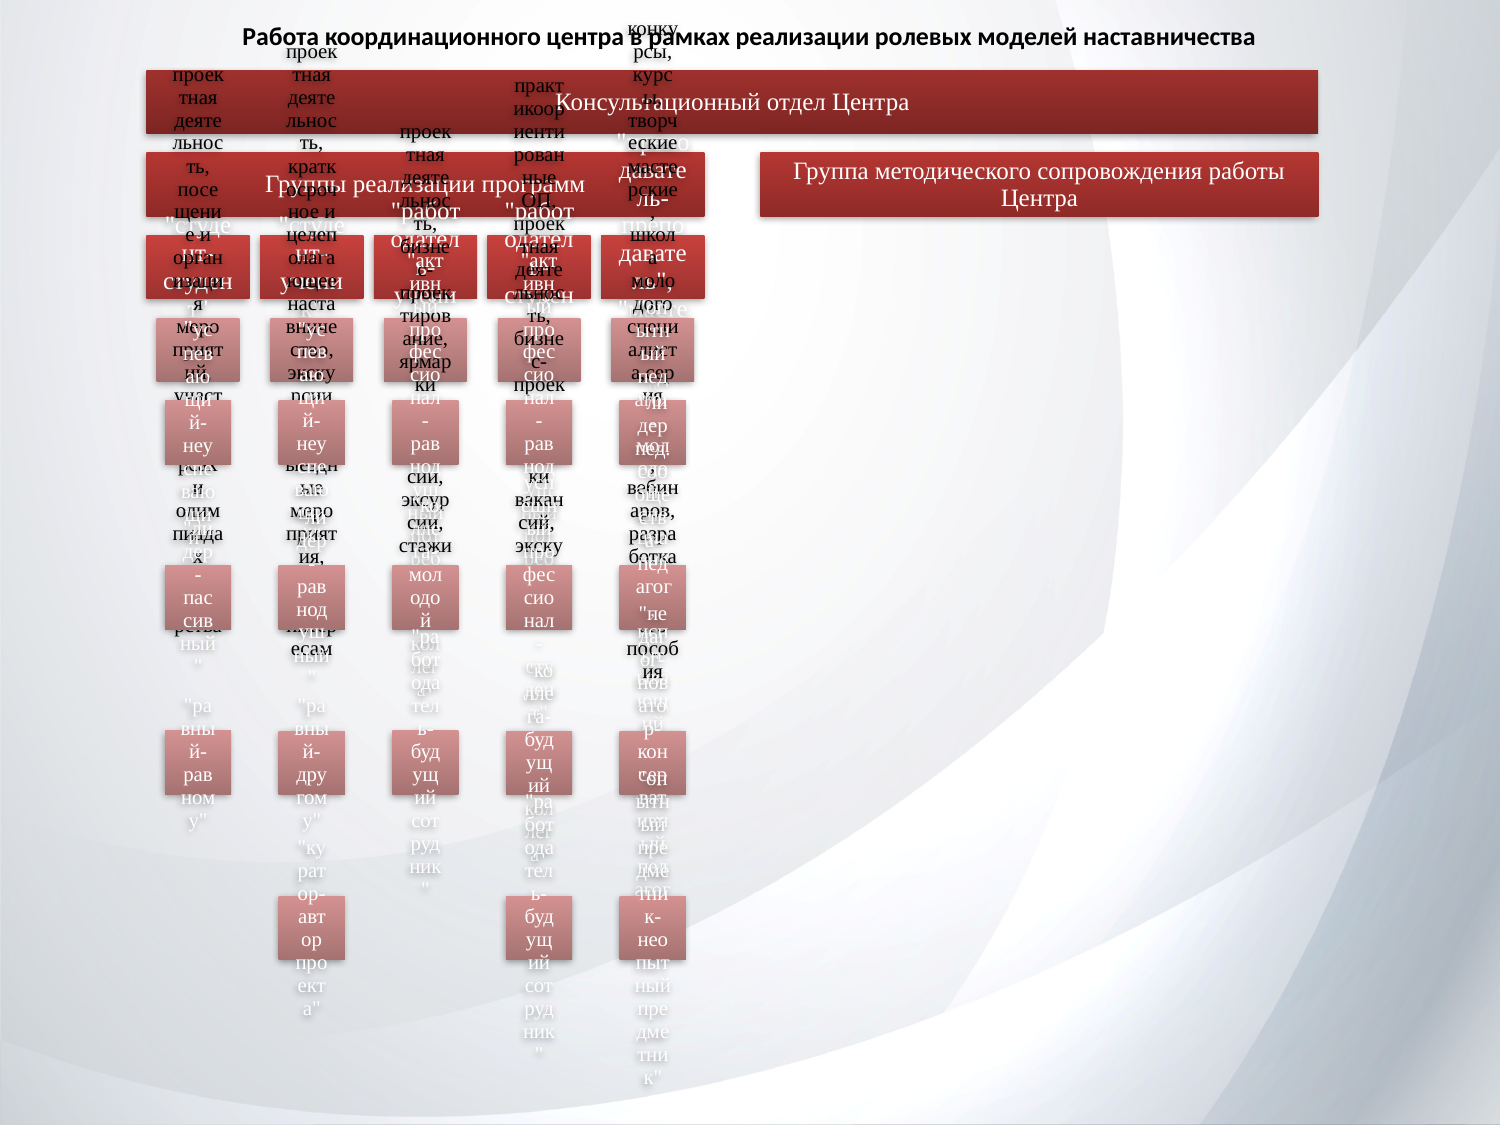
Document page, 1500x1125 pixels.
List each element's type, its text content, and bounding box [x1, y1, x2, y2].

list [0, 70, 1466, 1125]
title Работа координационного центра в рамках реализации ролевых моделей наставничества [75, 11, 1425, 59]
picture [0, 0, 1500, 1125]
